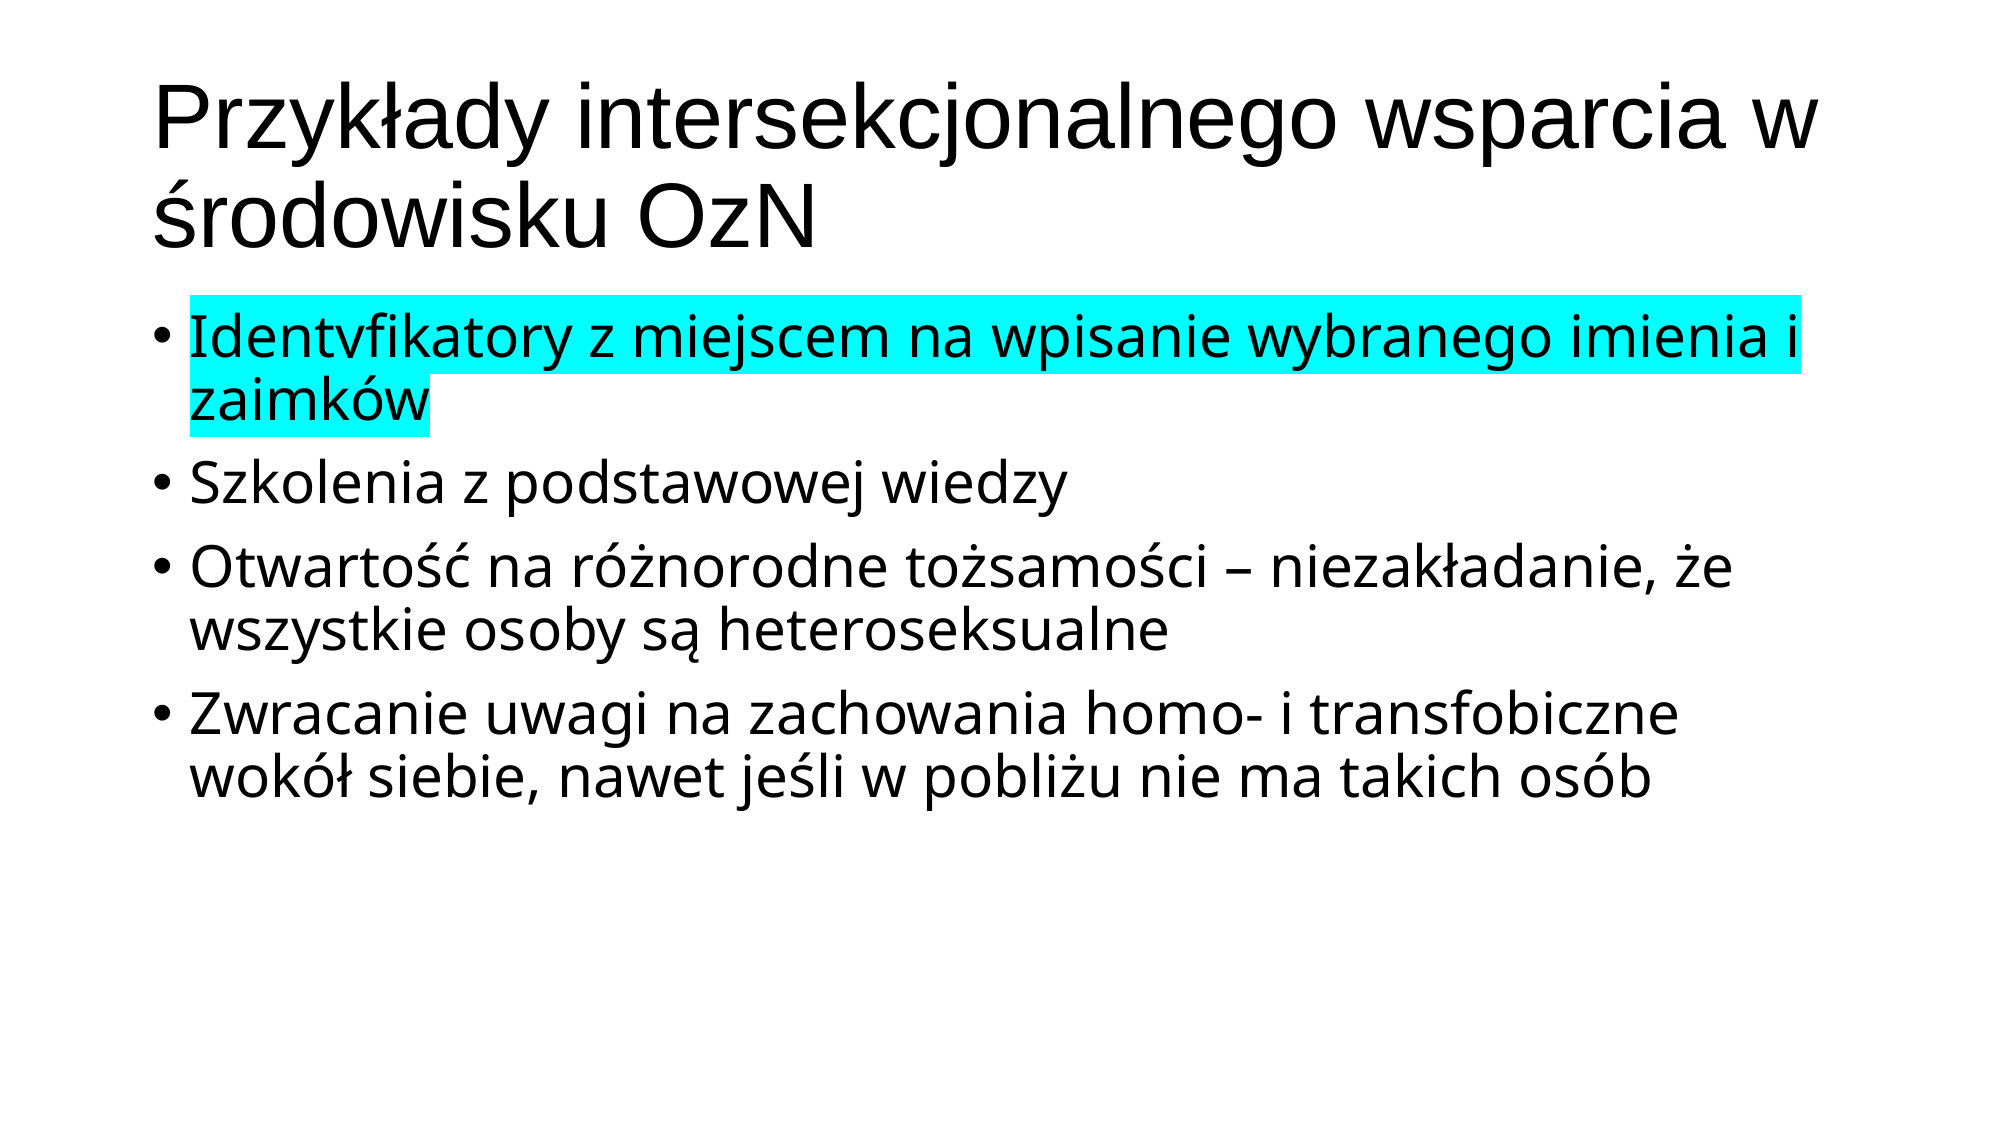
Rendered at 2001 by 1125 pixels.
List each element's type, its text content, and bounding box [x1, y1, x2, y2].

title Przykłady intersekcjonalnego wsparcia w środowisku OzN [137, 59, 1863, 278]
list Identyfikatory z miejscem na wpisanie wybranego imienia i zaimków Szkolenia z podstawowej wiedzy Otwartość na różnorodne tożsamości – niezakładanie, że wszystkie osoby są heteroseksualne Zwracanie uwagi na zachowania homo- i transfobiczne wokół siebie, nawet jeśli w pobliżu nie ma takich osób [137, 299, 1863, 1014]
